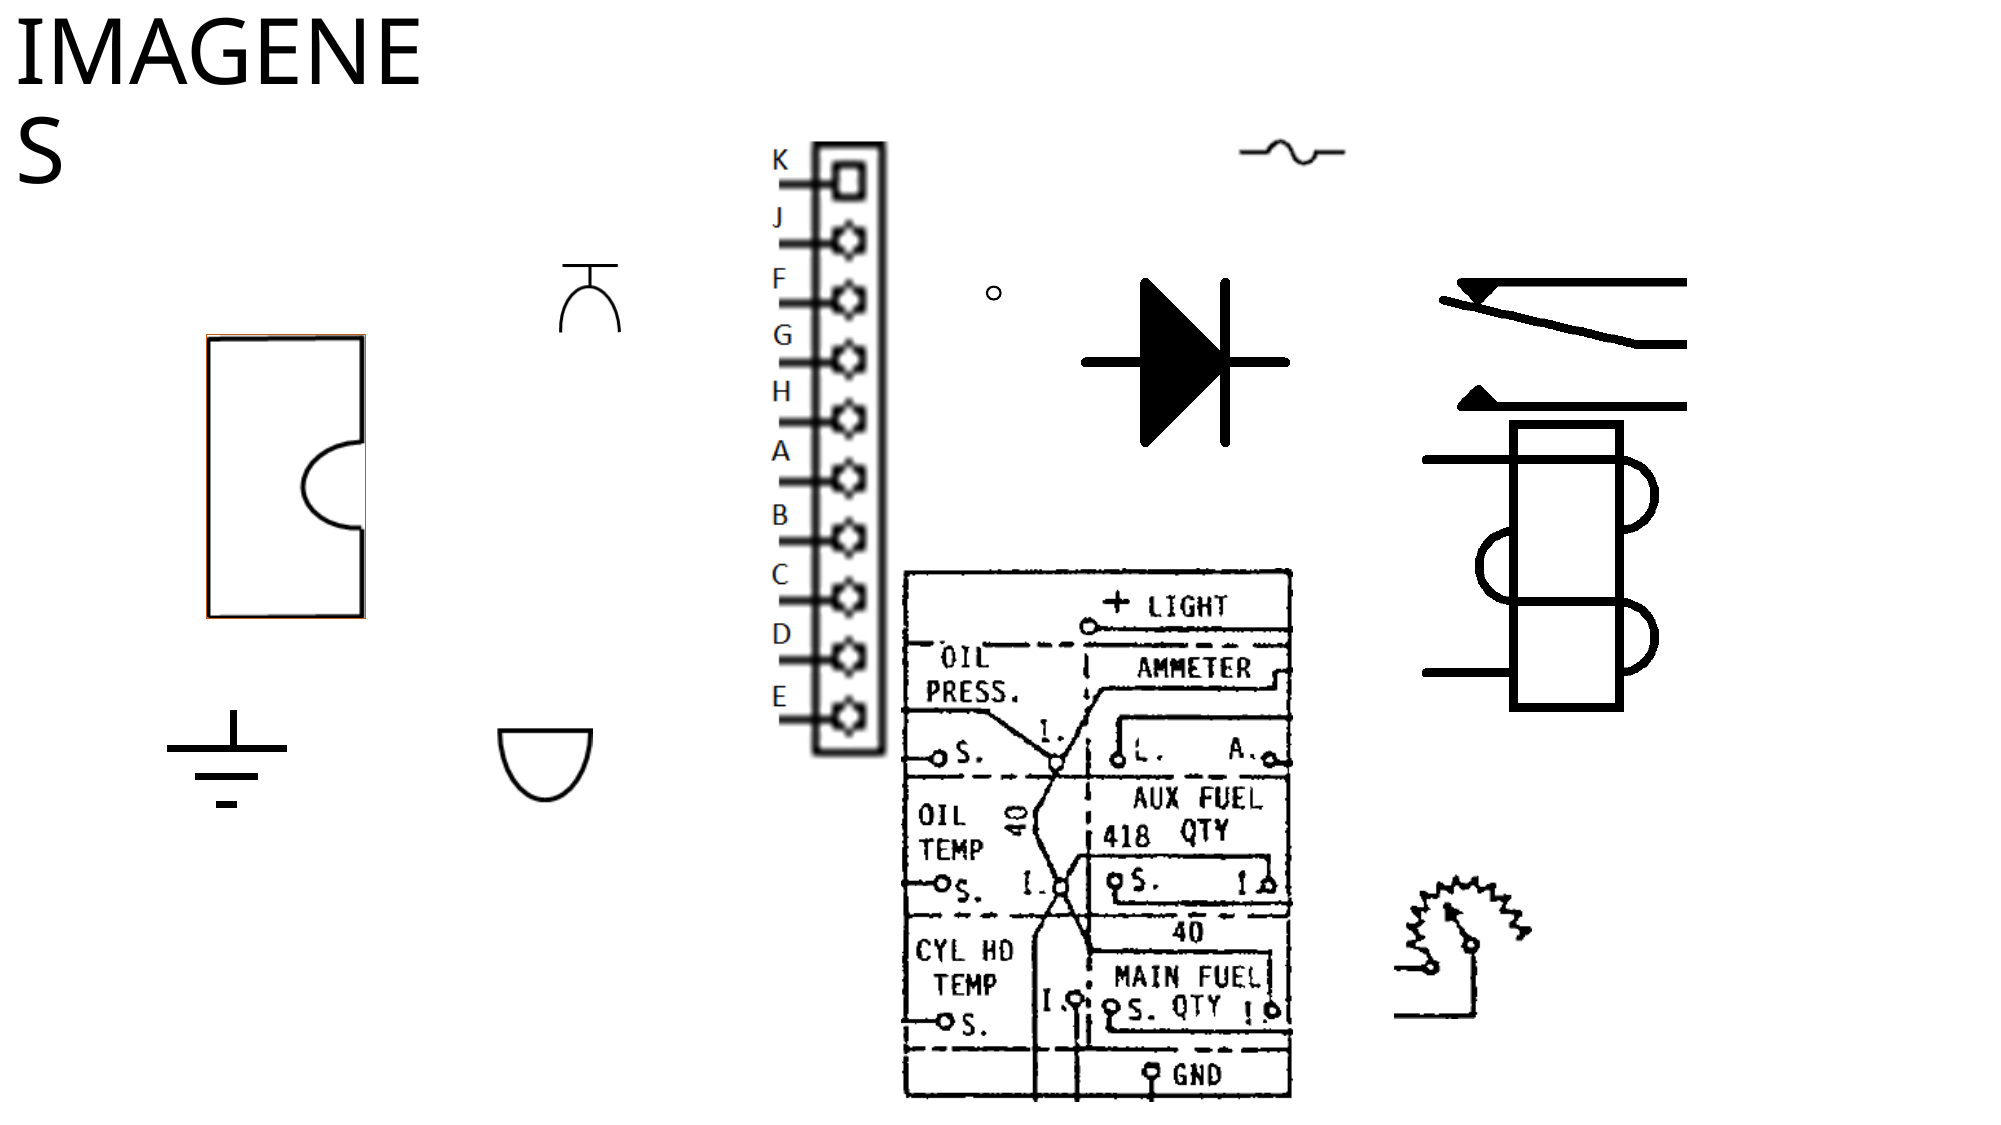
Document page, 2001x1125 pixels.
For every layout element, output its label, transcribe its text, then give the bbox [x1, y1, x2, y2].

picture [167, 696, 287, 836]
picture [557, 264, 623, 335]
text_box [985, 285, 1002, 301]
picture [901, 568, 1293, 1102]
picture [206, 334, 366, 619]
picture [1414, 271, 1687, 715]
picture [1072, 273, 1293, 452]
picture [762, 137, 896, 766]
title IMAGENES [0, 0, 450, 214]
picture [496, 727, 593, 804]
picture [1237, 137, 1348, 168]
picture [1394, 857, 1532, 1019]
